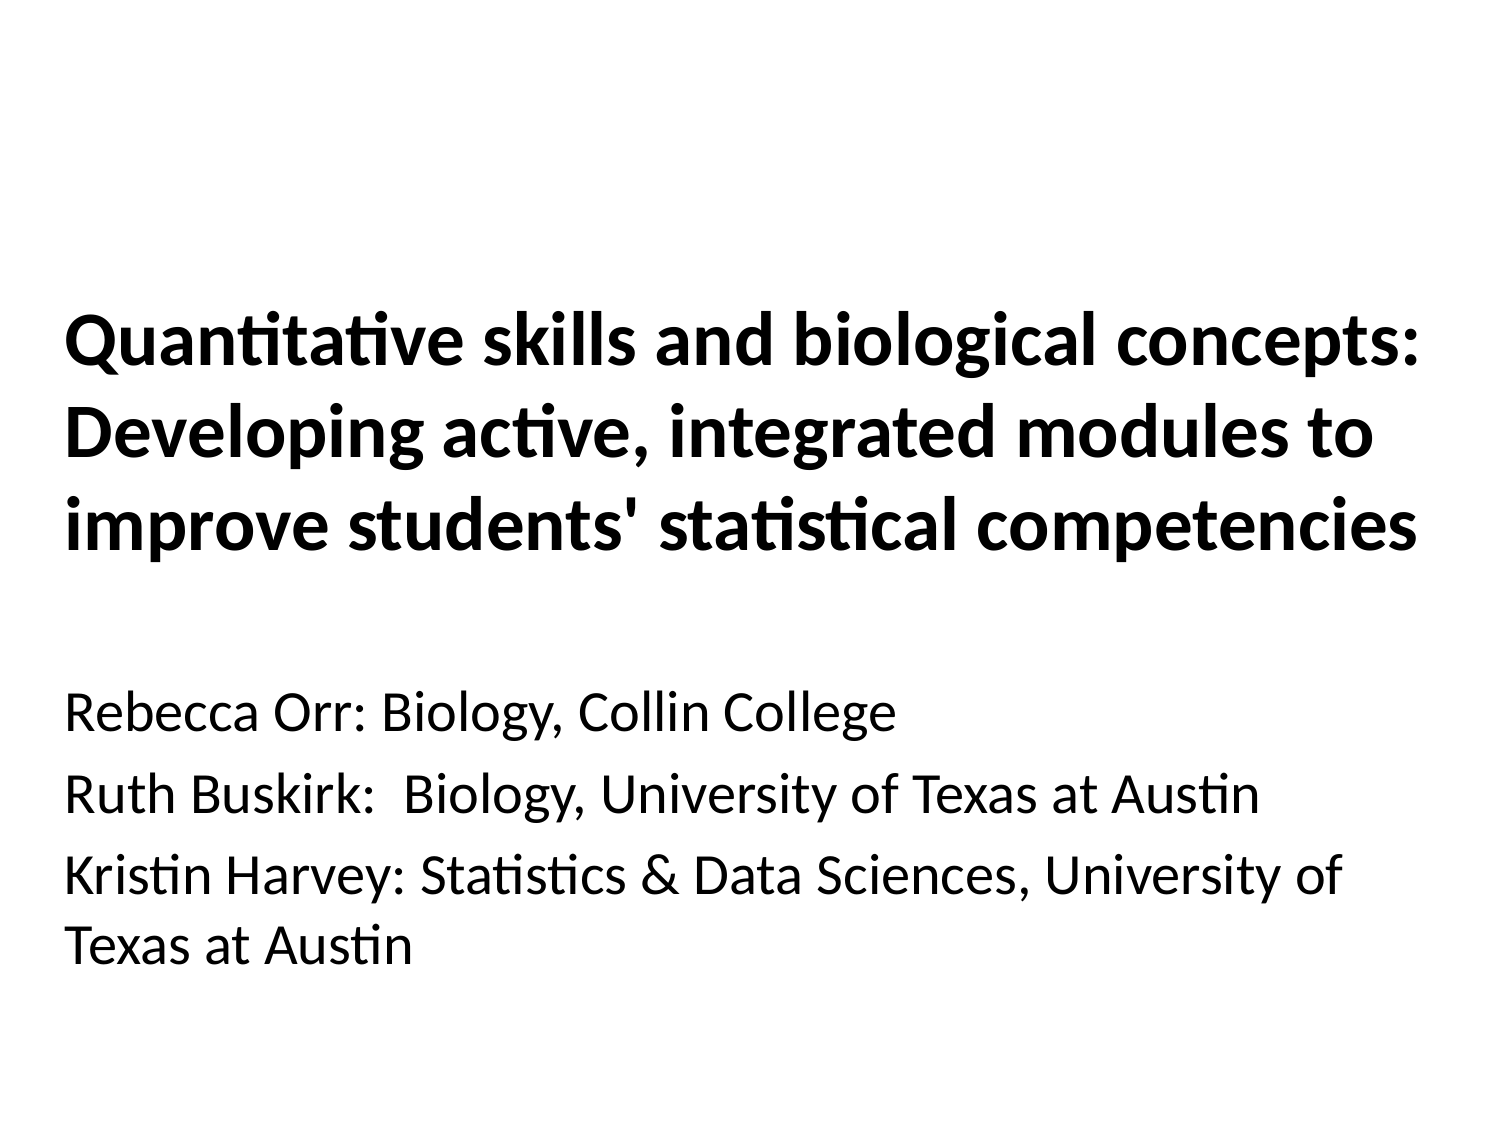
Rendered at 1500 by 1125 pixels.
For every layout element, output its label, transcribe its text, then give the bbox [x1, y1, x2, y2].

subtitle Rebecca Orr: Biology, Collin College Ruth Buskirk: Biology, University of Texas at Austin Kristin Harvey: Statistics & Data Sciences, University of Texas at Austin [49, 665, 1481, 1028]
title Quantitative skills and biological concepts: Developing active, integrated modules to improve students' statistical competencies [49, 187, 1445, 665]
